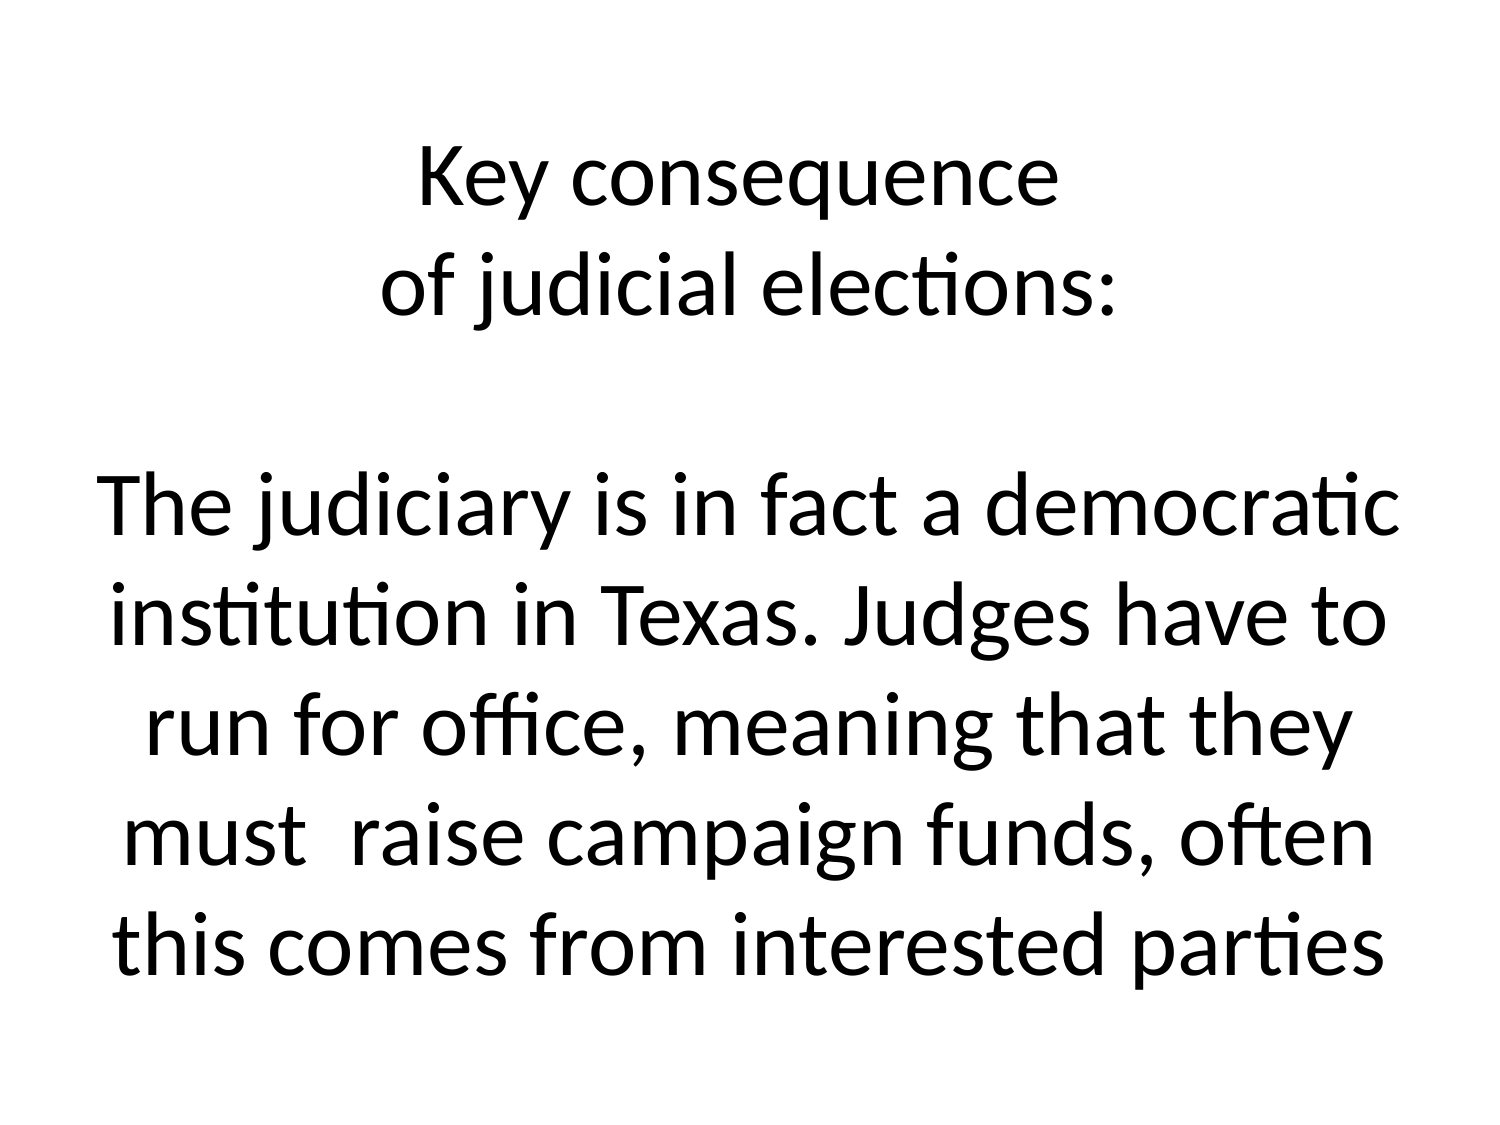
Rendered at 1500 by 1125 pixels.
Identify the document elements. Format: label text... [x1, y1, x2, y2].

title Key consequence of judicial elections: The judiciary is in fact a democratic institution in Texas. Judges have to run for office, meaning that they must raise campaign funds, often this comes from interested parties [74, 44, 1426, 1063]
